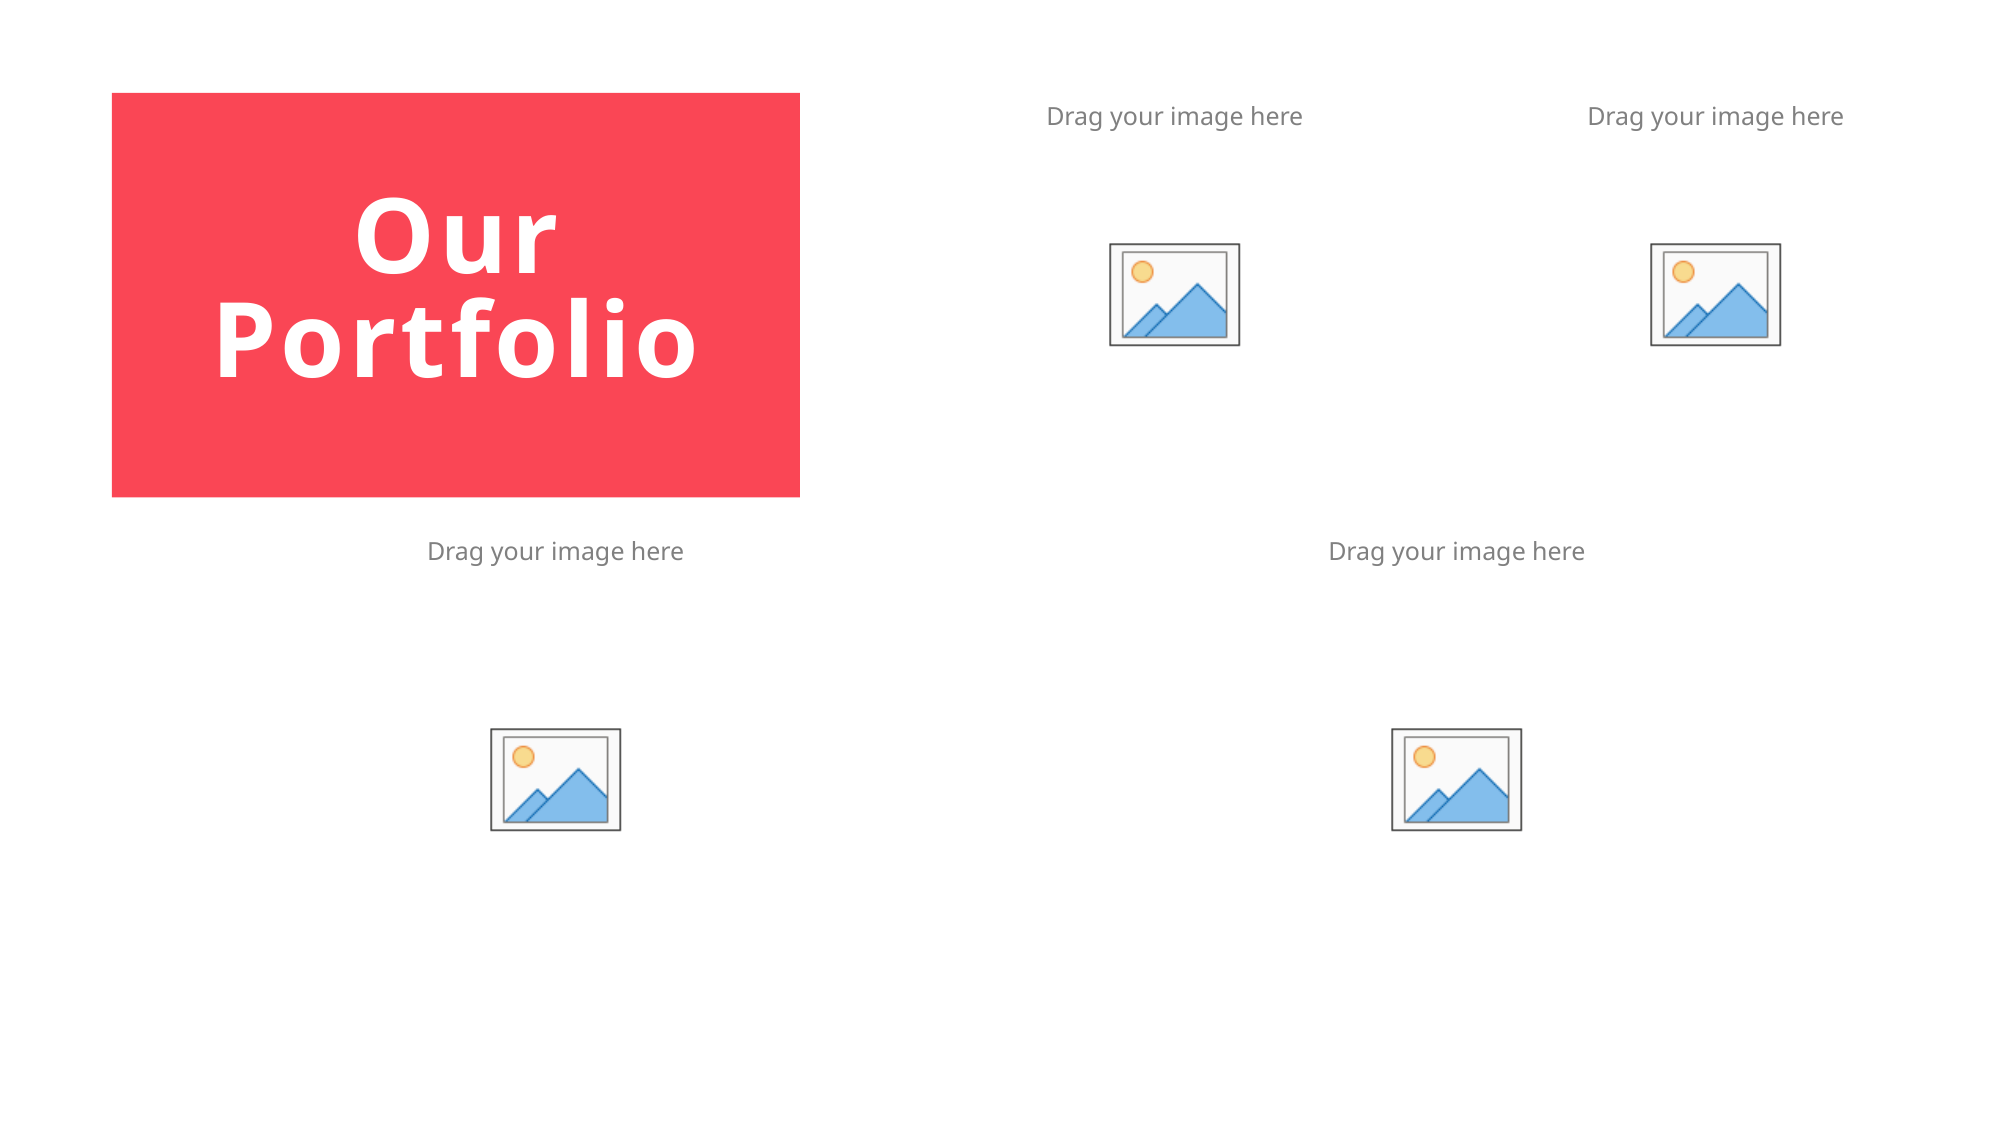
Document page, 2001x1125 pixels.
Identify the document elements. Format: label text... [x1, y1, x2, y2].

picture [830, 92, 1519, 498]
picture [1543, 92, 1889, 498]
picture [1026, 528, 1889, 1033]
picture [111, 528, 1000, 1033]
text_box [111, 92, 801, 499]
text_box Our Portfolio [195, 182, 717, 406]
